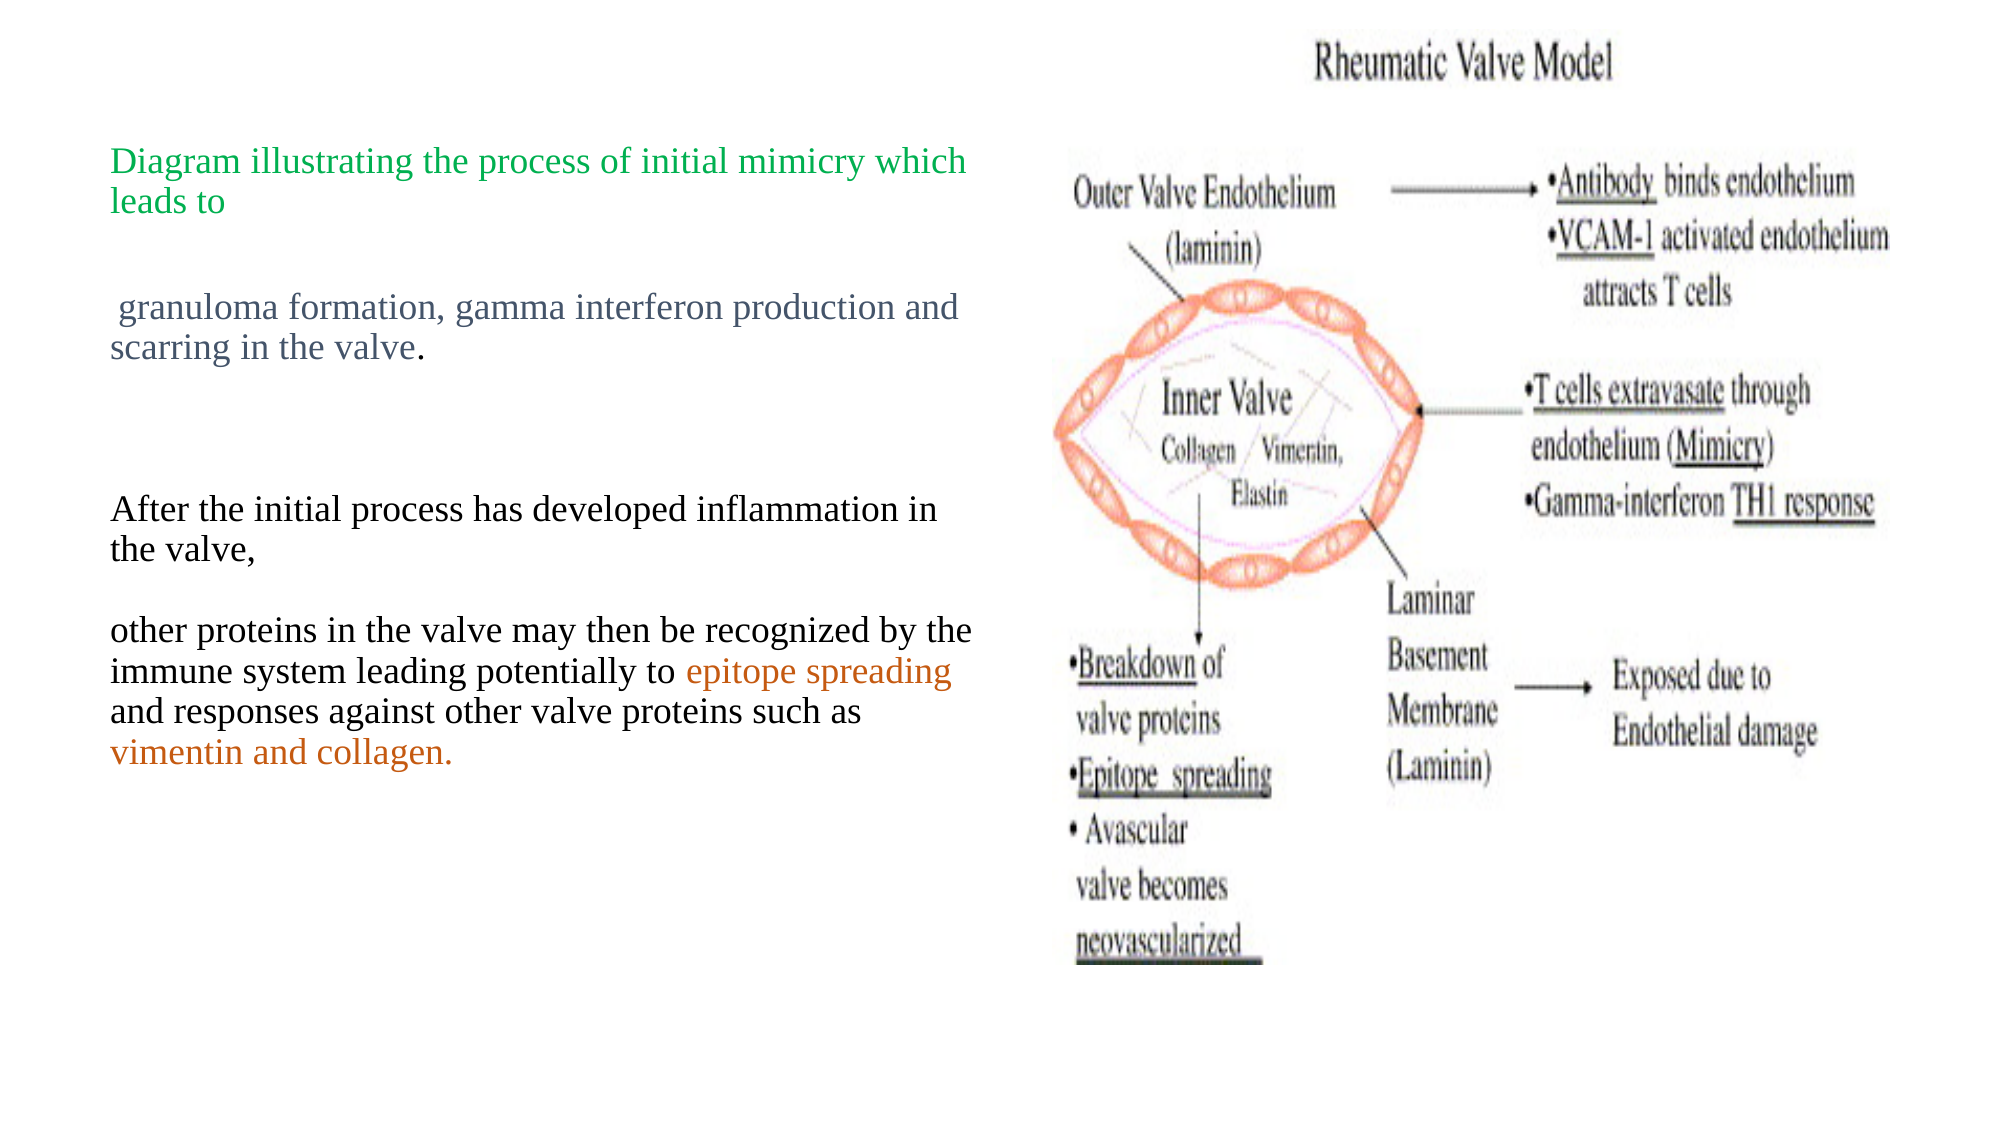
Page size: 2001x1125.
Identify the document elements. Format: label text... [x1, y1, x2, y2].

title Diagram illustrating the process of initial mimicry which leads to granuloma formation, gamma interferon production and scarring in the valve. After the initial process has developed inflammation in the valve, other proteins in the valve may then be recognized by the immune system leading potentially to epitope spreading and responses against other valve proteins such as vimentin and collagen. [94, 29, 997, 930]
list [1052, 29, 1890, 965]
